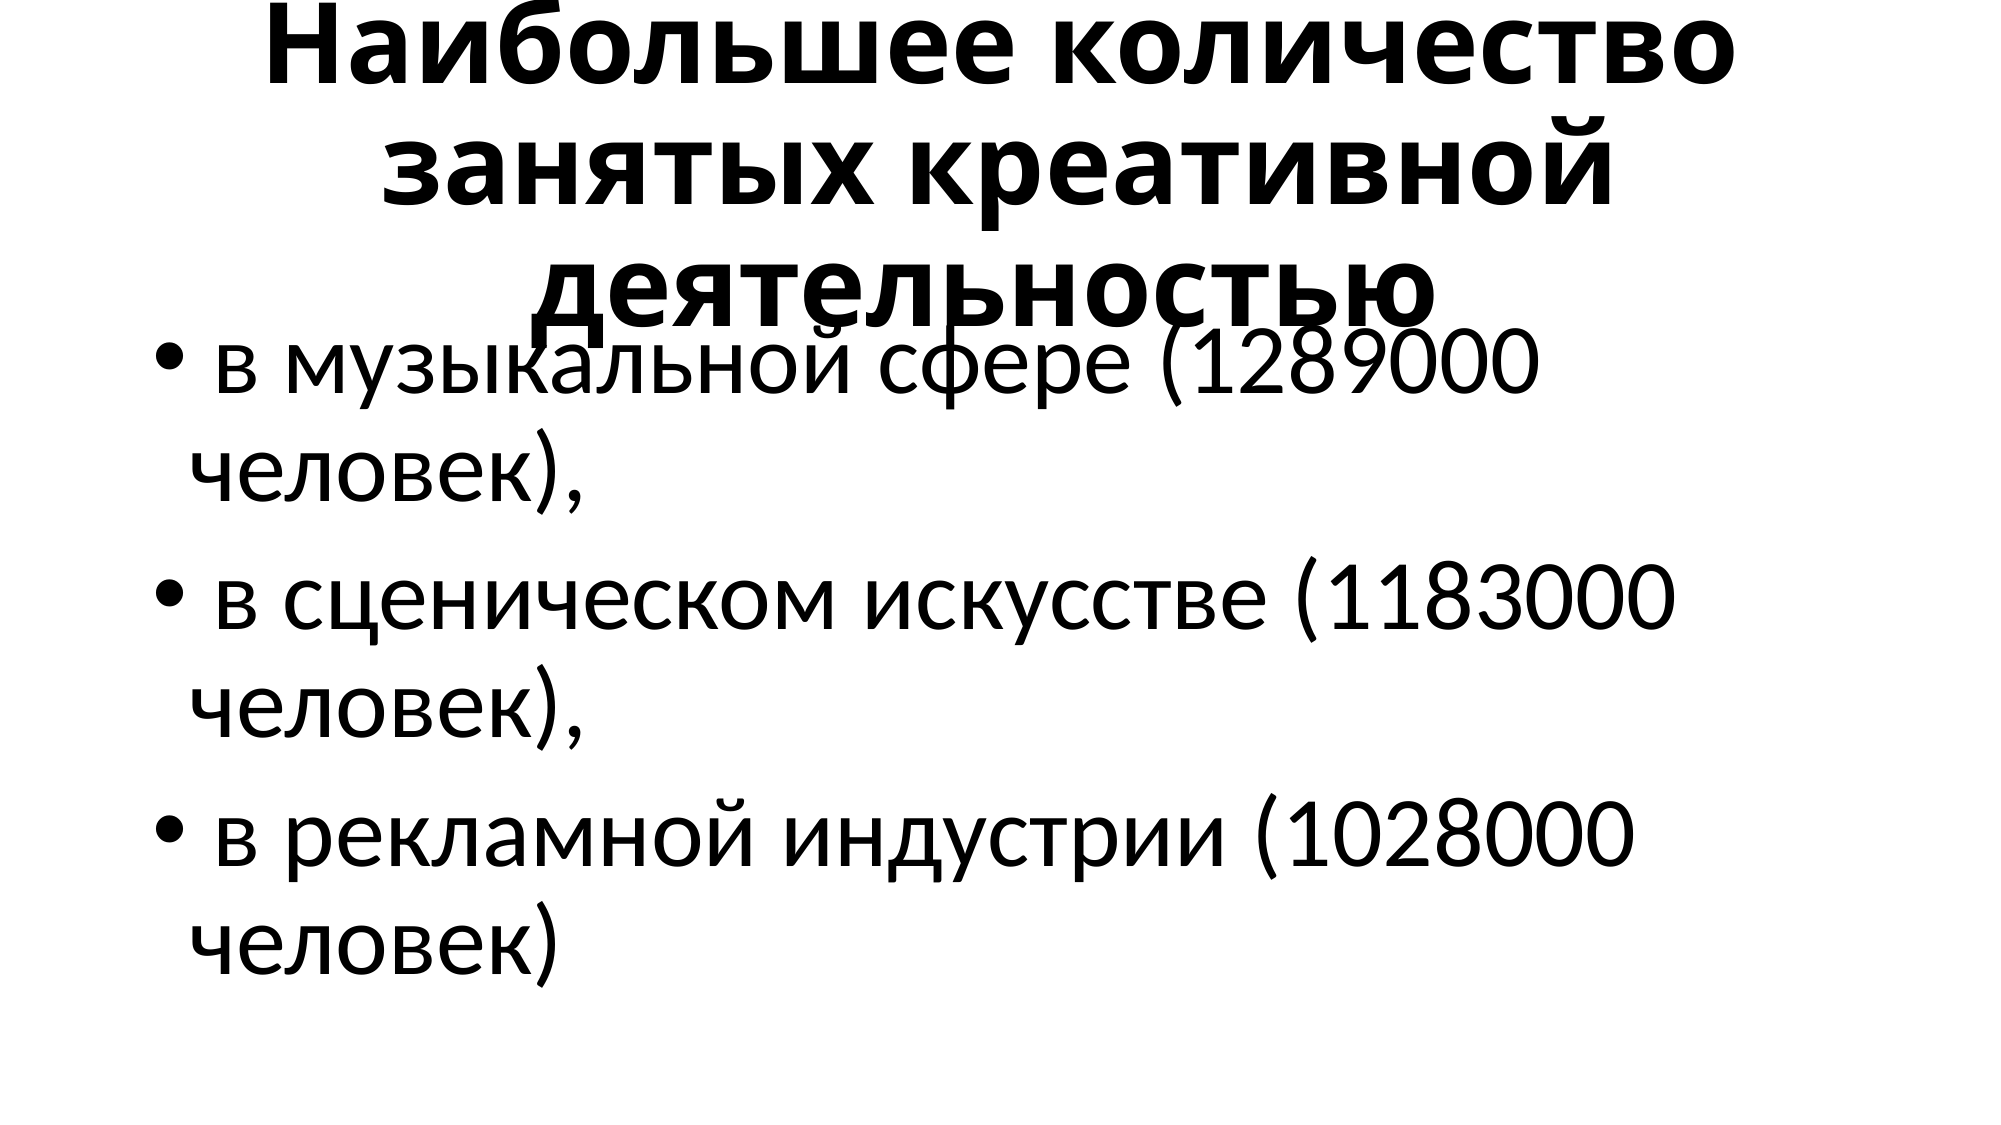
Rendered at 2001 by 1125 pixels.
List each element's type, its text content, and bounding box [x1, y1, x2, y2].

list в музыкальной сфере (1289000 человек), в сценическом искусстве (1183000 человек), в рекламной индустрии (1028000 человек) [137, 299, 1863, 1014]
title Наибольшее количество занятых креативной деятельностью [137, 59, 1863, 278]
